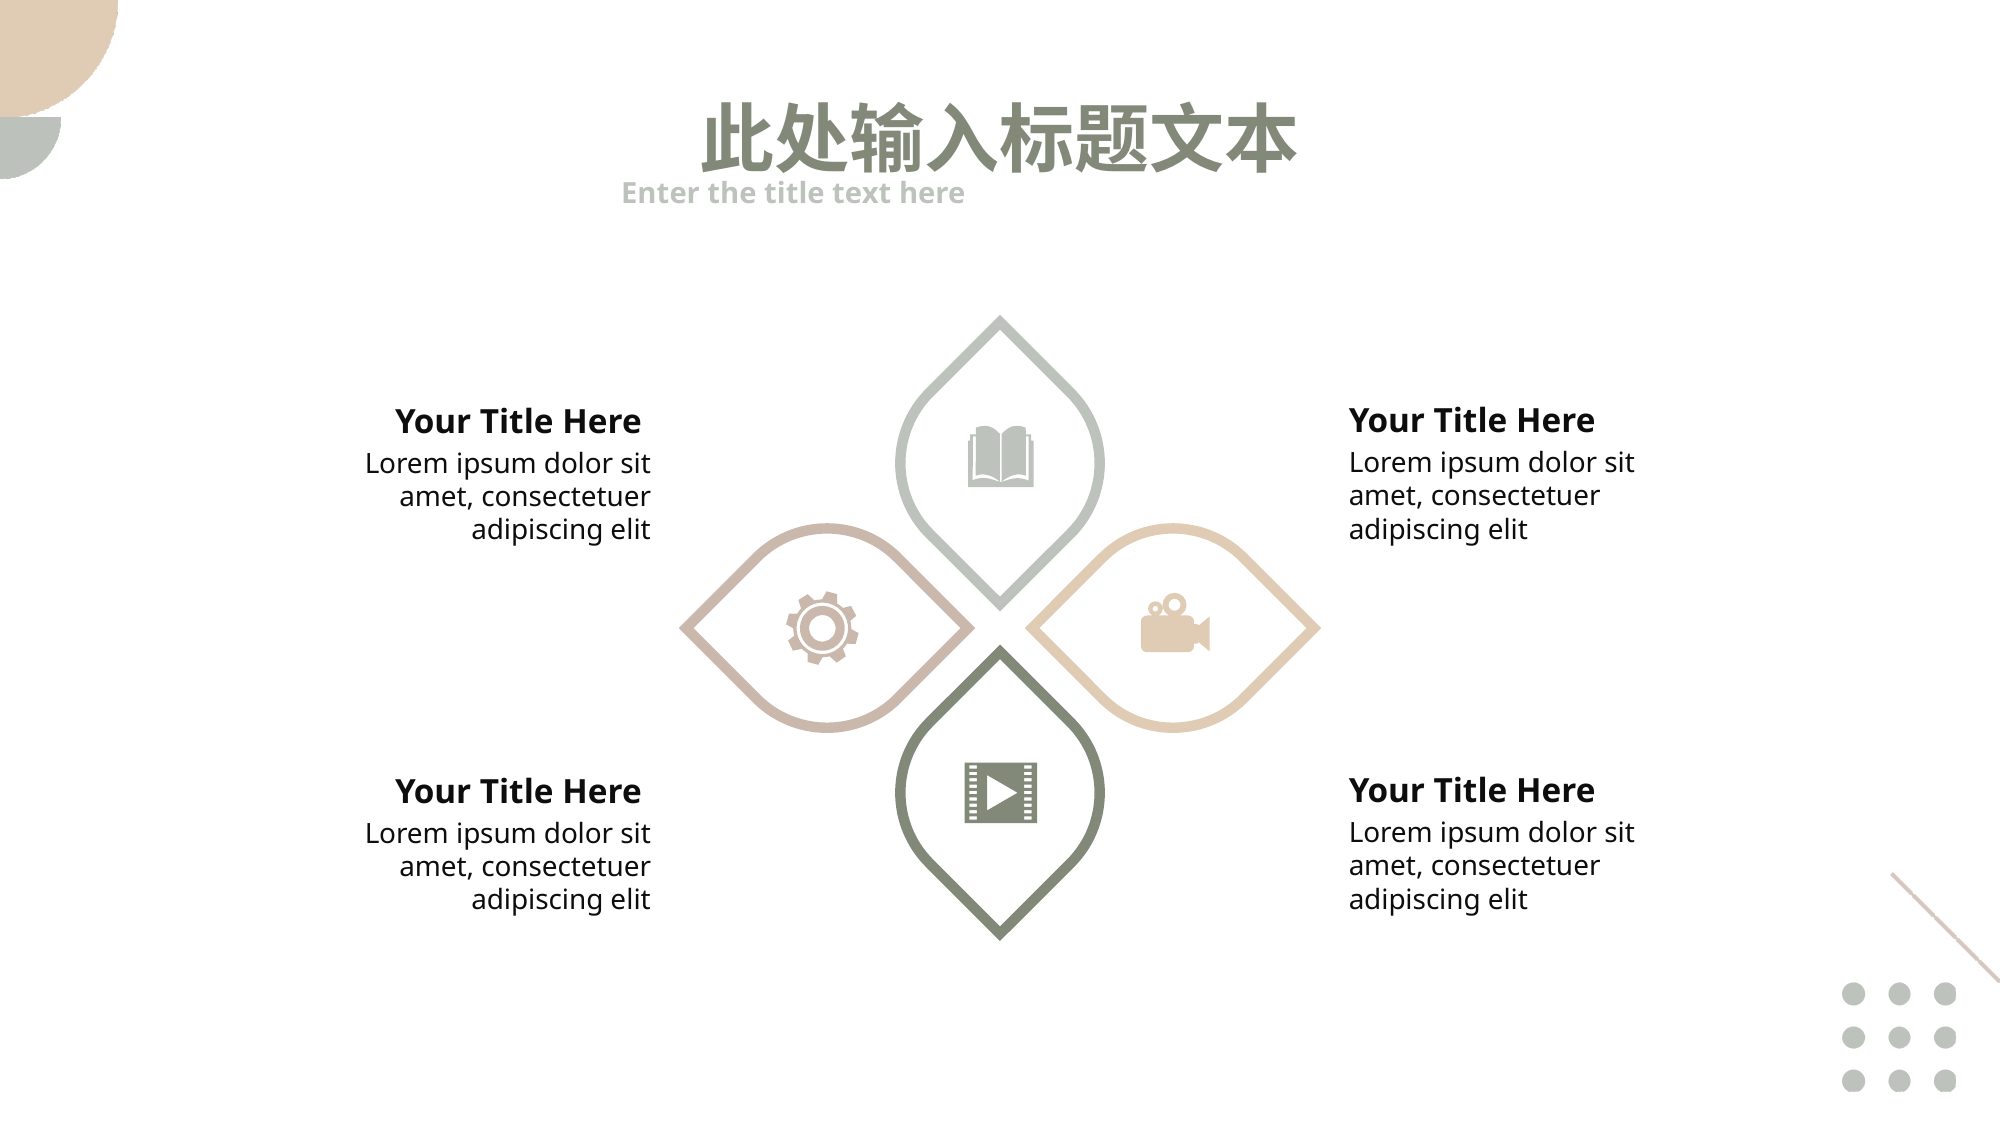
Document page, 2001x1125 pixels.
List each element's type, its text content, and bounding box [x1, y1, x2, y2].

text_box [684, 527, 970, 729]
text_box Your Title Here Lorem ipsum dolor sit amet, consectetuer adipiscing elit [1348, 769, 1709, 915]
text_box [967, 424, 1035, 489]
text_box Enter the title text here [606, 167, 1394, 217]
text_box Your Title Here Lorem ipsum dolor sit amet, consectetuer adipiscing elit [1348, 399, 1709, 545]
text_box [964, 761, 1038, 824]
text_box [1139, 591, 1211, 654]
text_box [1030, 527, 1316, 729]
text_box Your Title Here Lorem ipsum dolor sit amet, consectetuer adipiscing elit [291, 769, 651, 916]
text_box 此处输入标题文本 [685, 84, 1315, 167]
picture [1842, 872, 2000, 1092]
text_box Your Title Here Lorem ipsum dolor sit amet, consectetuer adipiscing elit [291, 399, 651, 546]
text_box [899, 650, 1101, 936]
text_box [784, 590, 860, 667]
picture [0, 0, 118, 179]
text_box [899, 320, 1101, 606]
